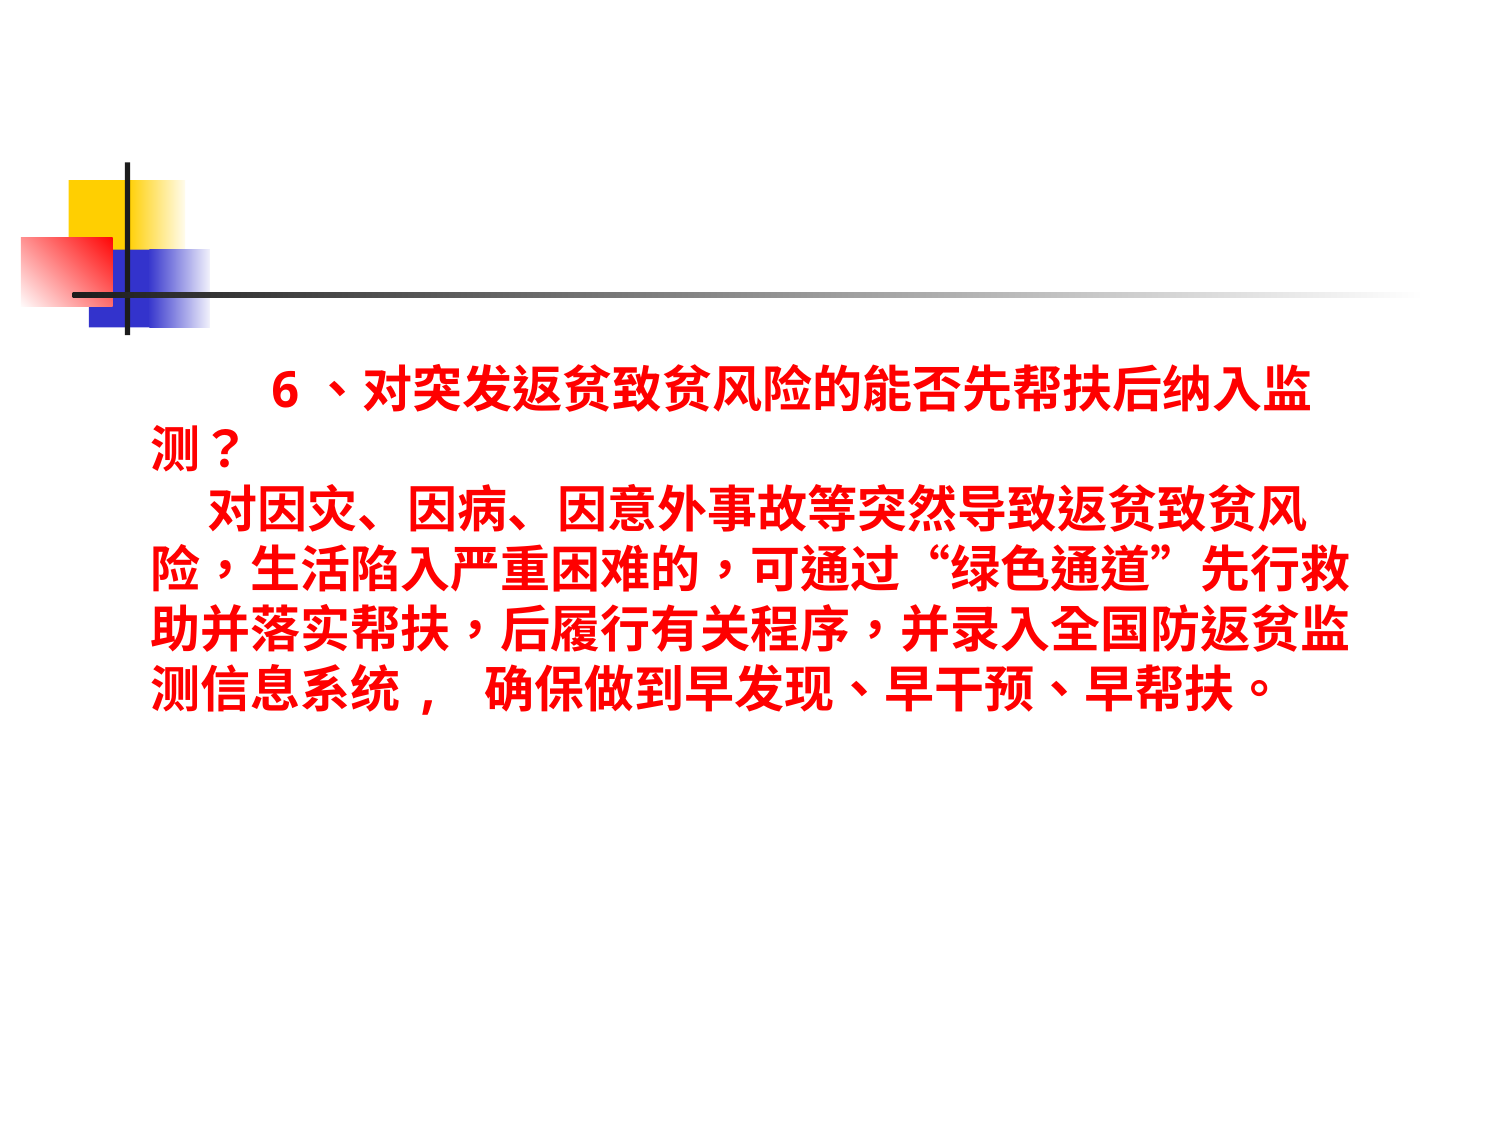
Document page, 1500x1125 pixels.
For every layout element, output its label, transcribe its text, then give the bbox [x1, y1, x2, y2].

text_box [123, 302, 1412, 378]
text_box 6、对突发返贫致贫风险的能否先帮扶后纳入监测？ 对因灾、因病、因意外事故等突然导致返贫致贫风险，生活陷入严重困难的，可通过“绿色通道”先行救助并落实帮扶，后履行有关程序，并录入全国防返贫监测信息系统, 确保做到早发现、早干预、早帮扶。 [135, 349, 1400, 725]
